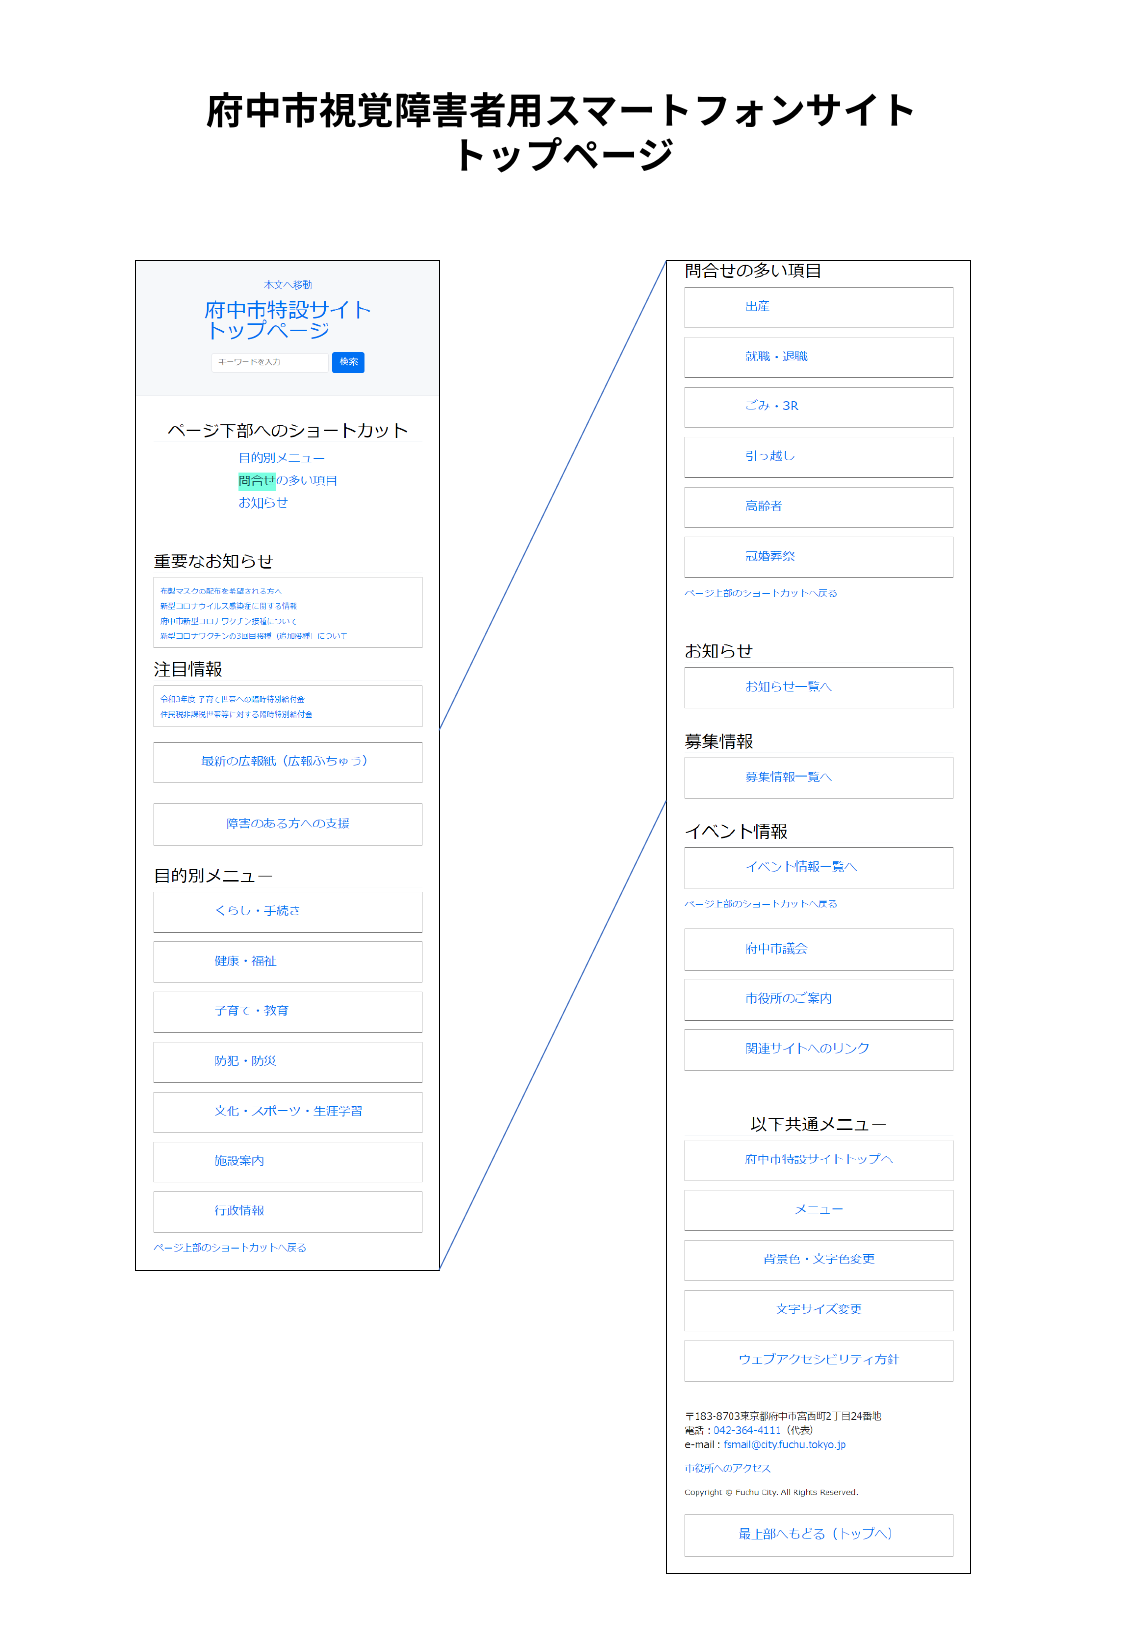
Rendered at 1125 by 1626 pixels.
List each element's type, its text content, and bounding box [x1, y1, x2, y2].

picture [135, 260, 440, 1271]
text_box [439, 800, 667, 1271]
picture [666, 260, 971, 1574]
text_box 府中市視覚障害者用スマートフォンサイト トップページ [191, 79, 934, 185]
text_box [439, 260, 667, 731]
